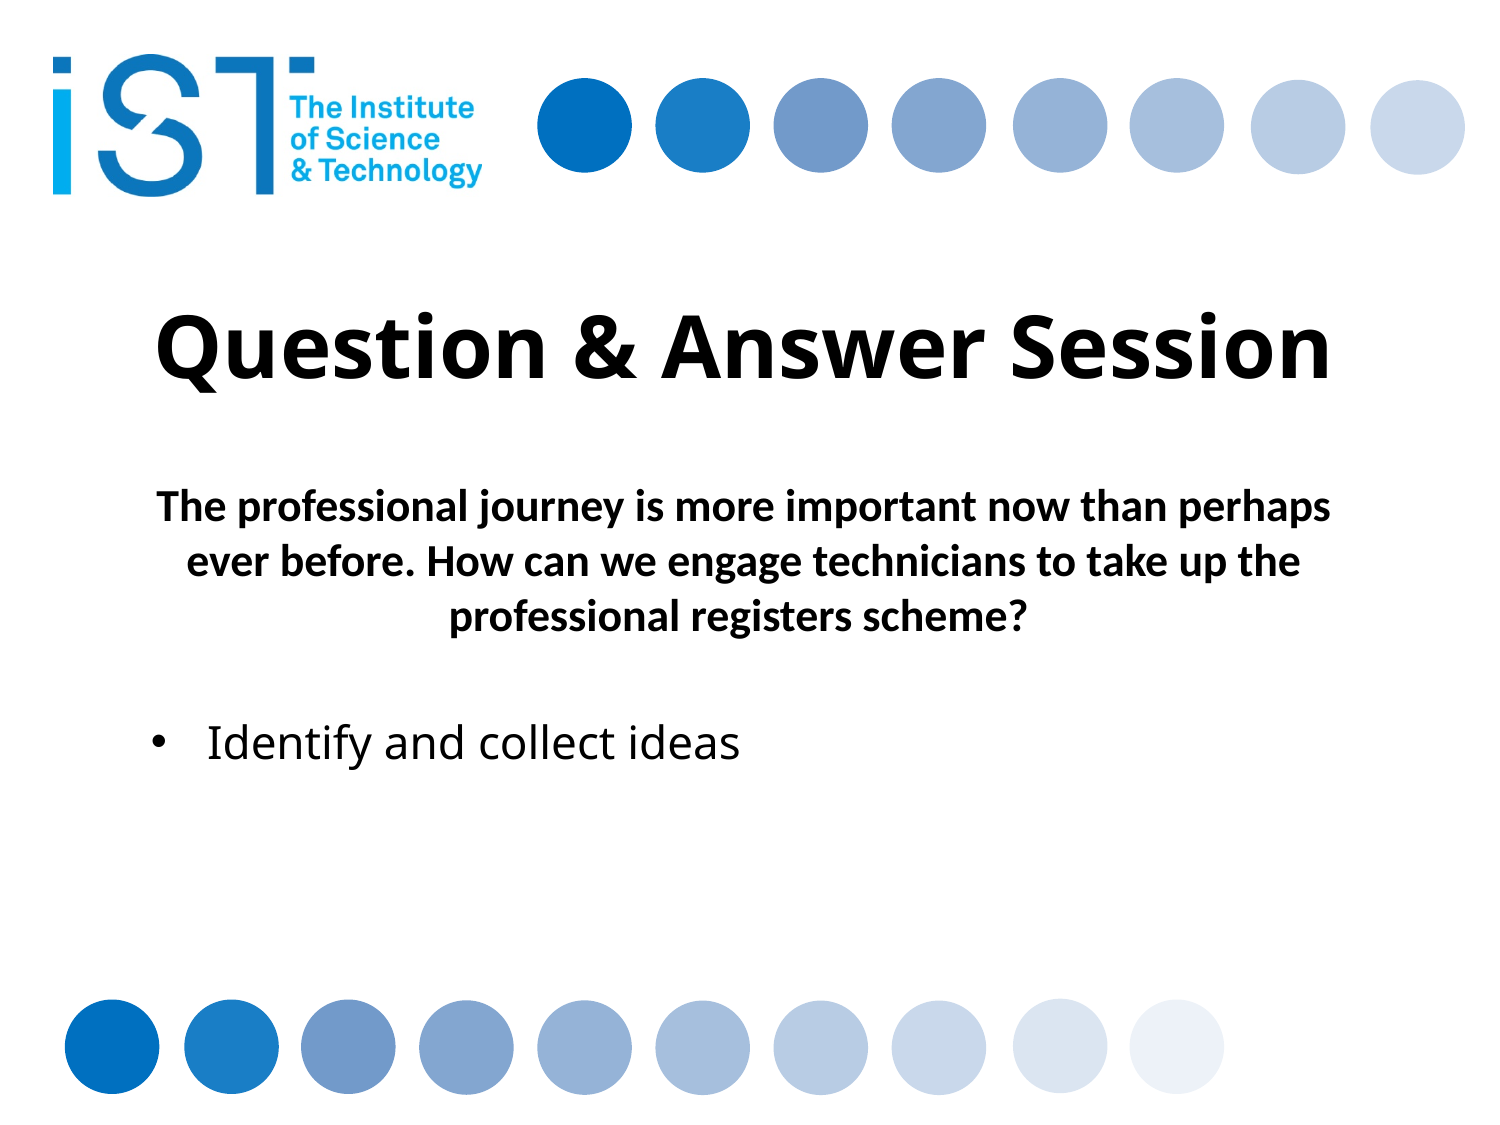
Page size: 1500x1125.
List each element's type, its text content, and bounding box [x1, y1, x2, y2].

list The professional journey is more important now than perhaps ever before. How can we engage technicians to take up the professional registers scheme? Identify and collect ideas [135, 468, 1353, 929]
picture [53, 54, 482, 197]
title Question & Answer Session [135, 231, 1353, 457]
